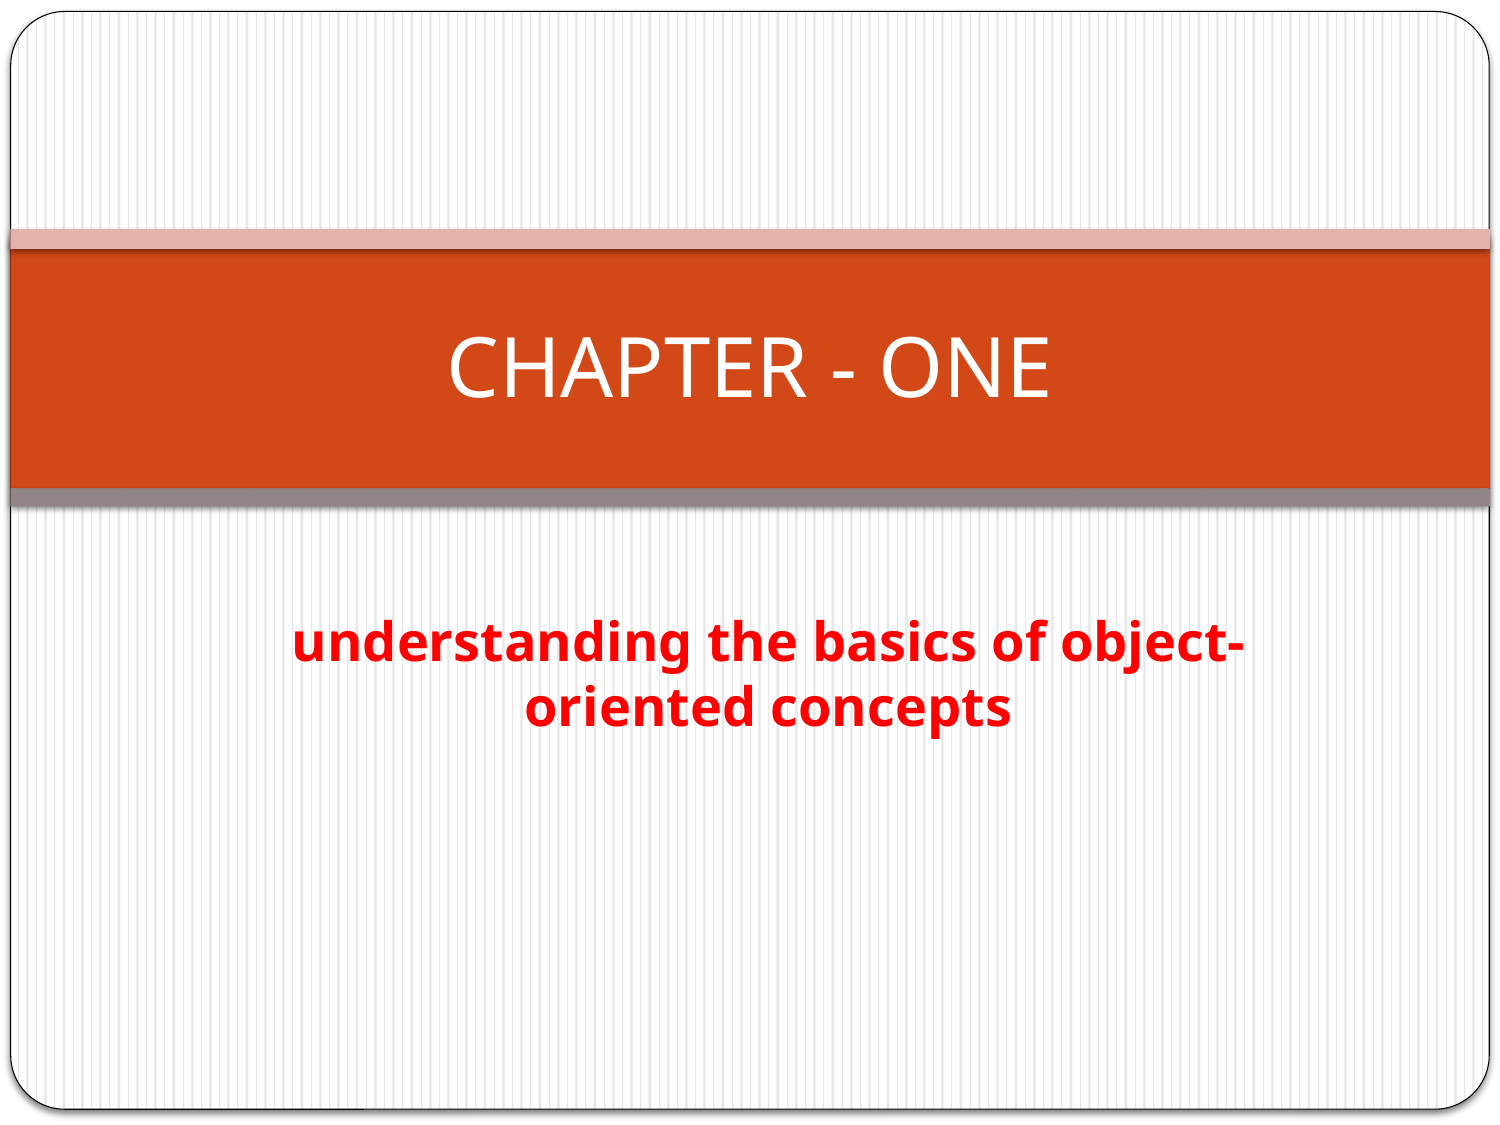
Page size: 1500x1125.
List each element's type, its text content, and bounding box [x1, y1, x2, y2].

subtitle understanding the basics of object-oriented concepts [225, 600, 1313, 863]
title CHAPTER - ONE [75, 247, 1425, 489]
